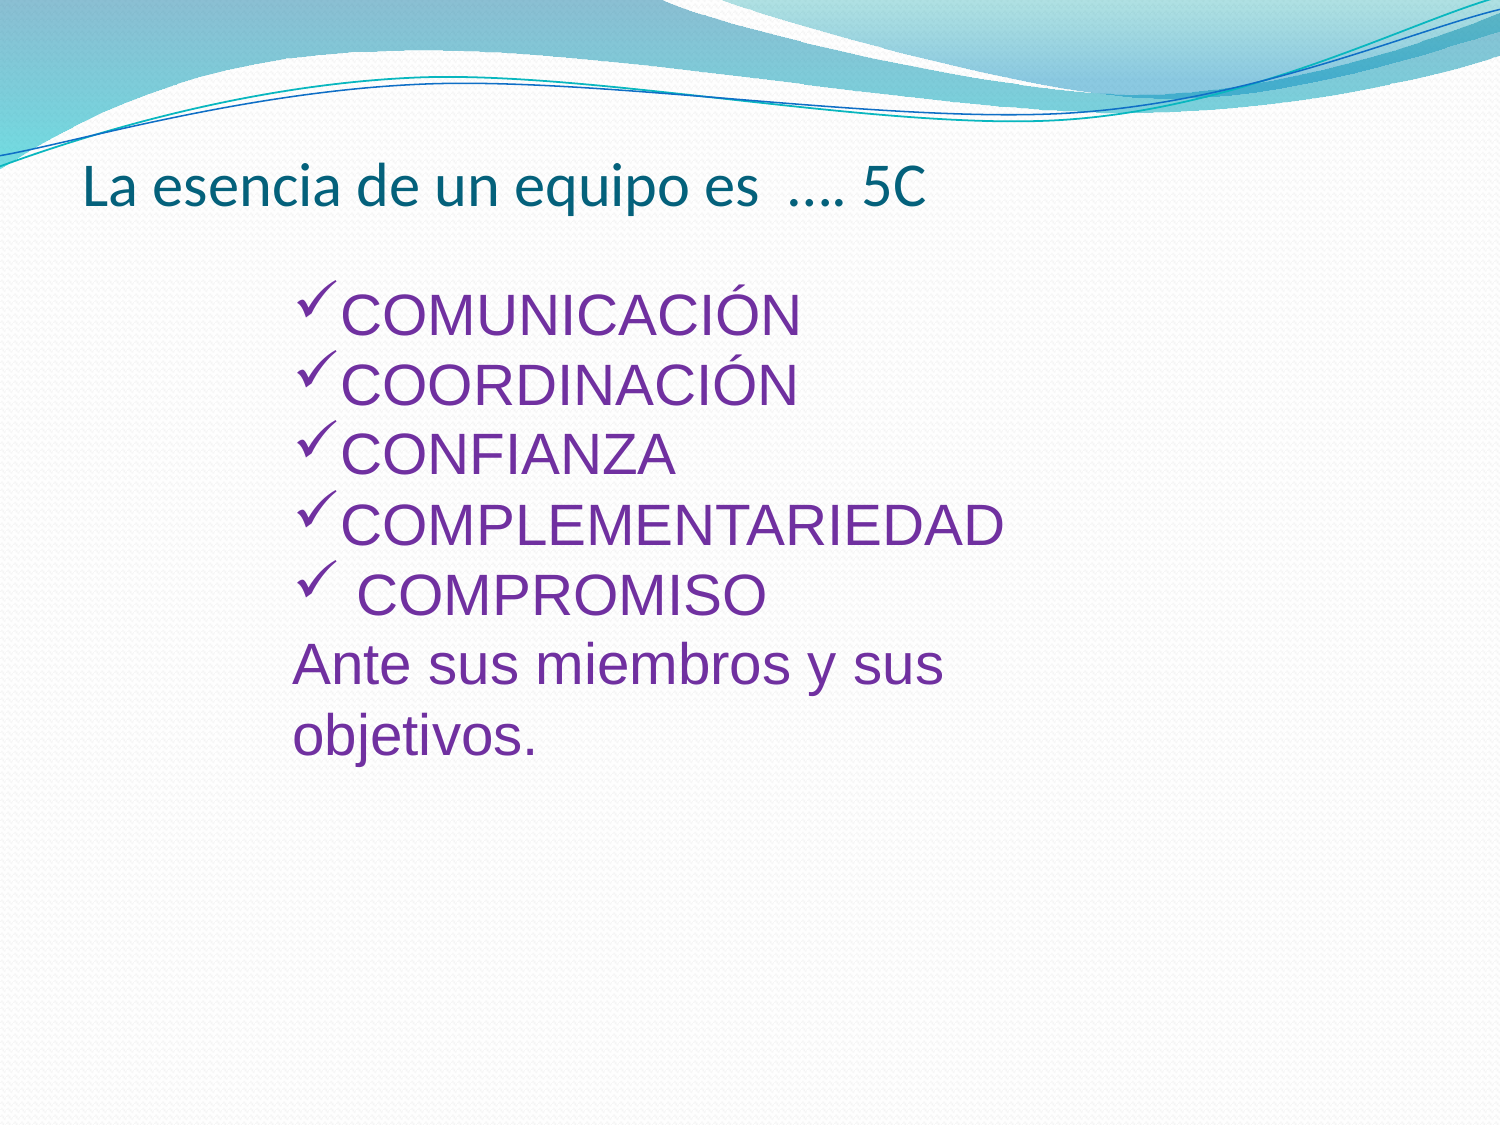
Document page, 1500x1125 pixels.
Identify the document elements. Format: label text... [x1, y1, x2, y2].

title La esencia de un equipo es …. 5C [82, 46, 1426, 220]
text_box COMUNICACIÓN COORDINACIÓN CONFIANZA COMPLEMENTARIEDAD COMPROMISO Ante sus miembros y sus objetivos. [277, 269, 1194, 774]
